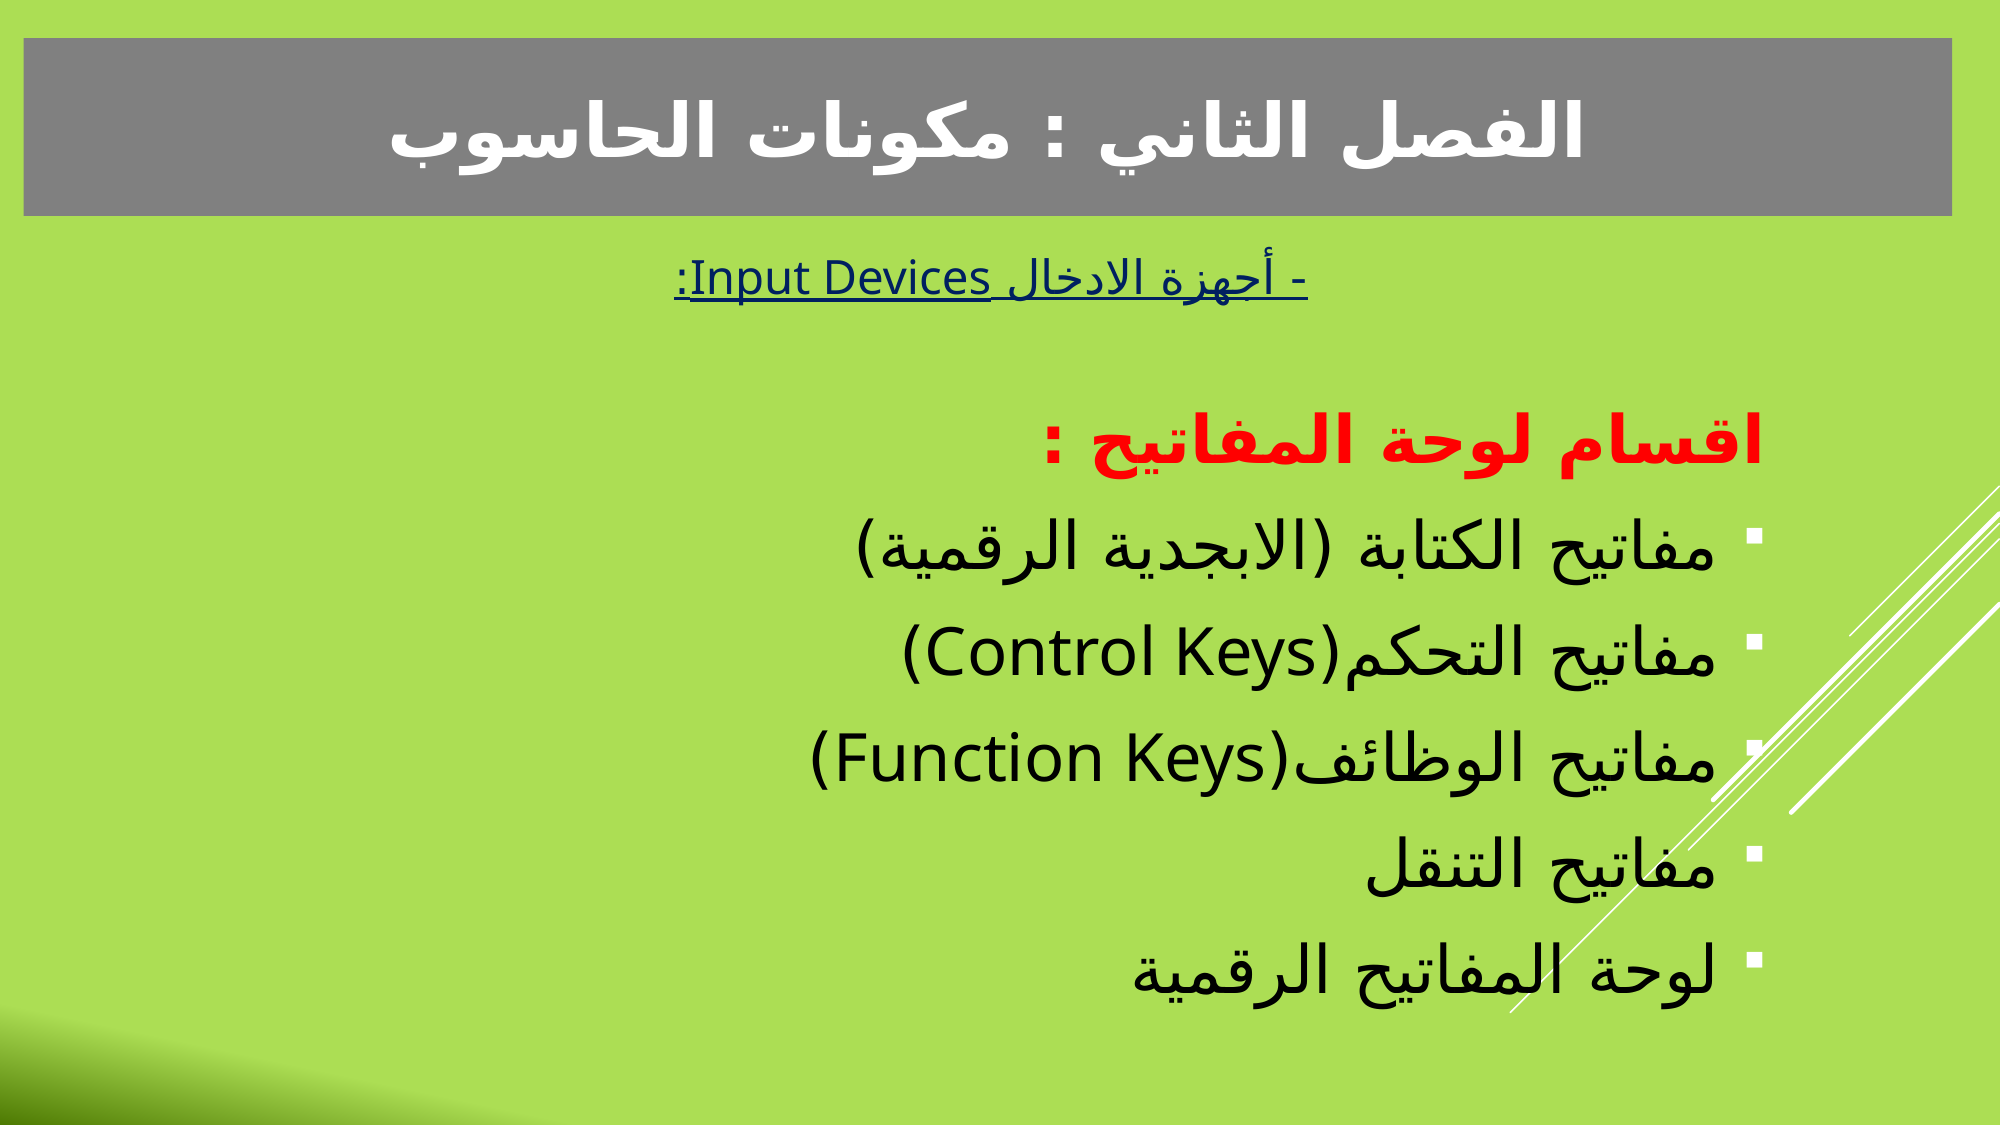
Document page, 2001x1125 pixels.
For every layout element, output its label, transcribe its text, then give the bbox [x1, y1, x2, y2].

text_box الفصل الثاني : مكونات الحاسوب [23, 38, 1953, 216]
text_box - أجهزة الادخال Input Devices: [653, 220, 1323, 331]
list اقسام لوحة المفاتيح : مفاتيح الكتابة (الابجدية الرقمية) مفاتيح التحكم(Control Keys) مفاتيح الوظائف(Function Keys) مفاتيح التنقل لوحة المفاتيح الرقمية [208, 389, 1782, 1106]
